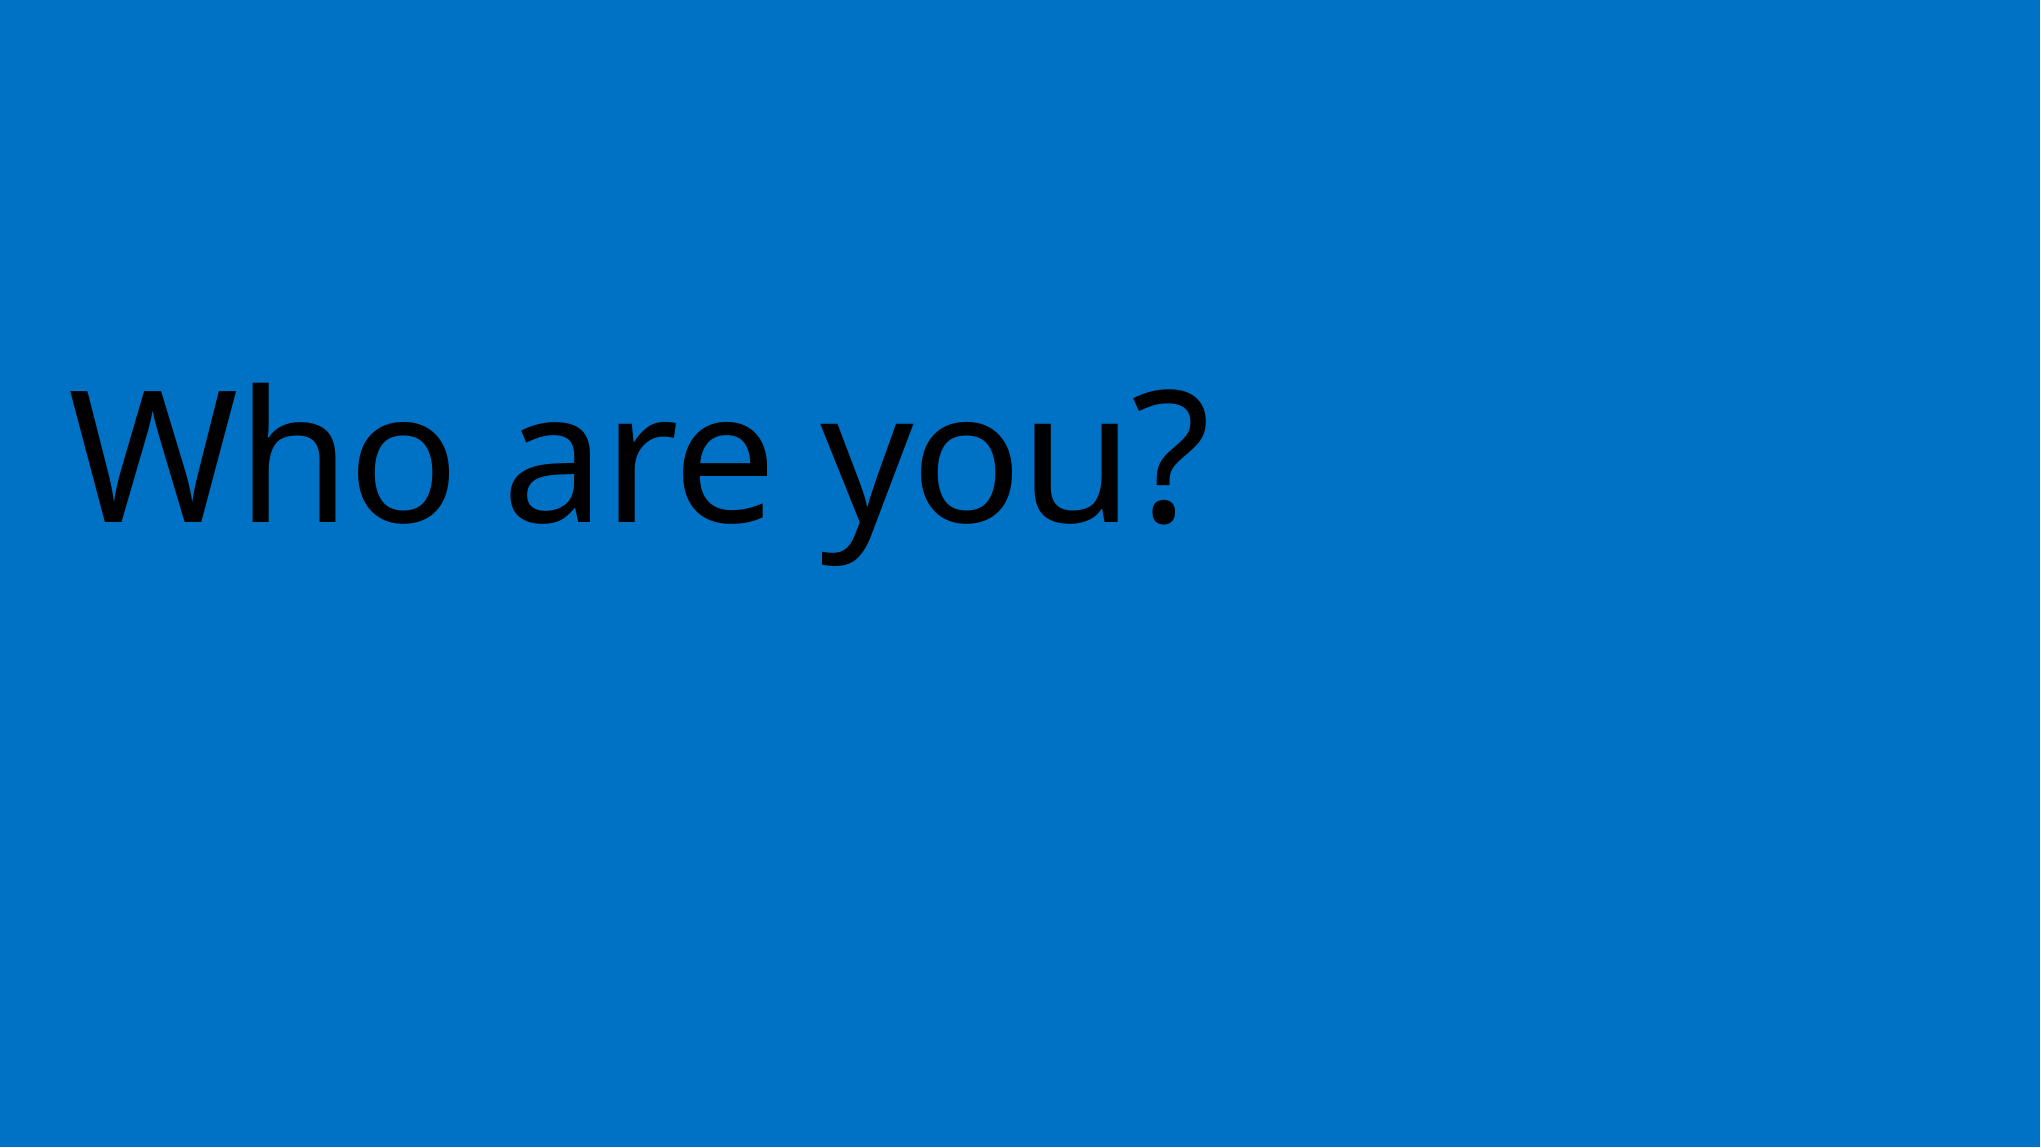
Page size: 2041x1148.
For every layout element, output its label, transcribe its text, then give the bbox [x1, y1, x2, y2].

title Who are you? [45, 348, 1996, 650]
